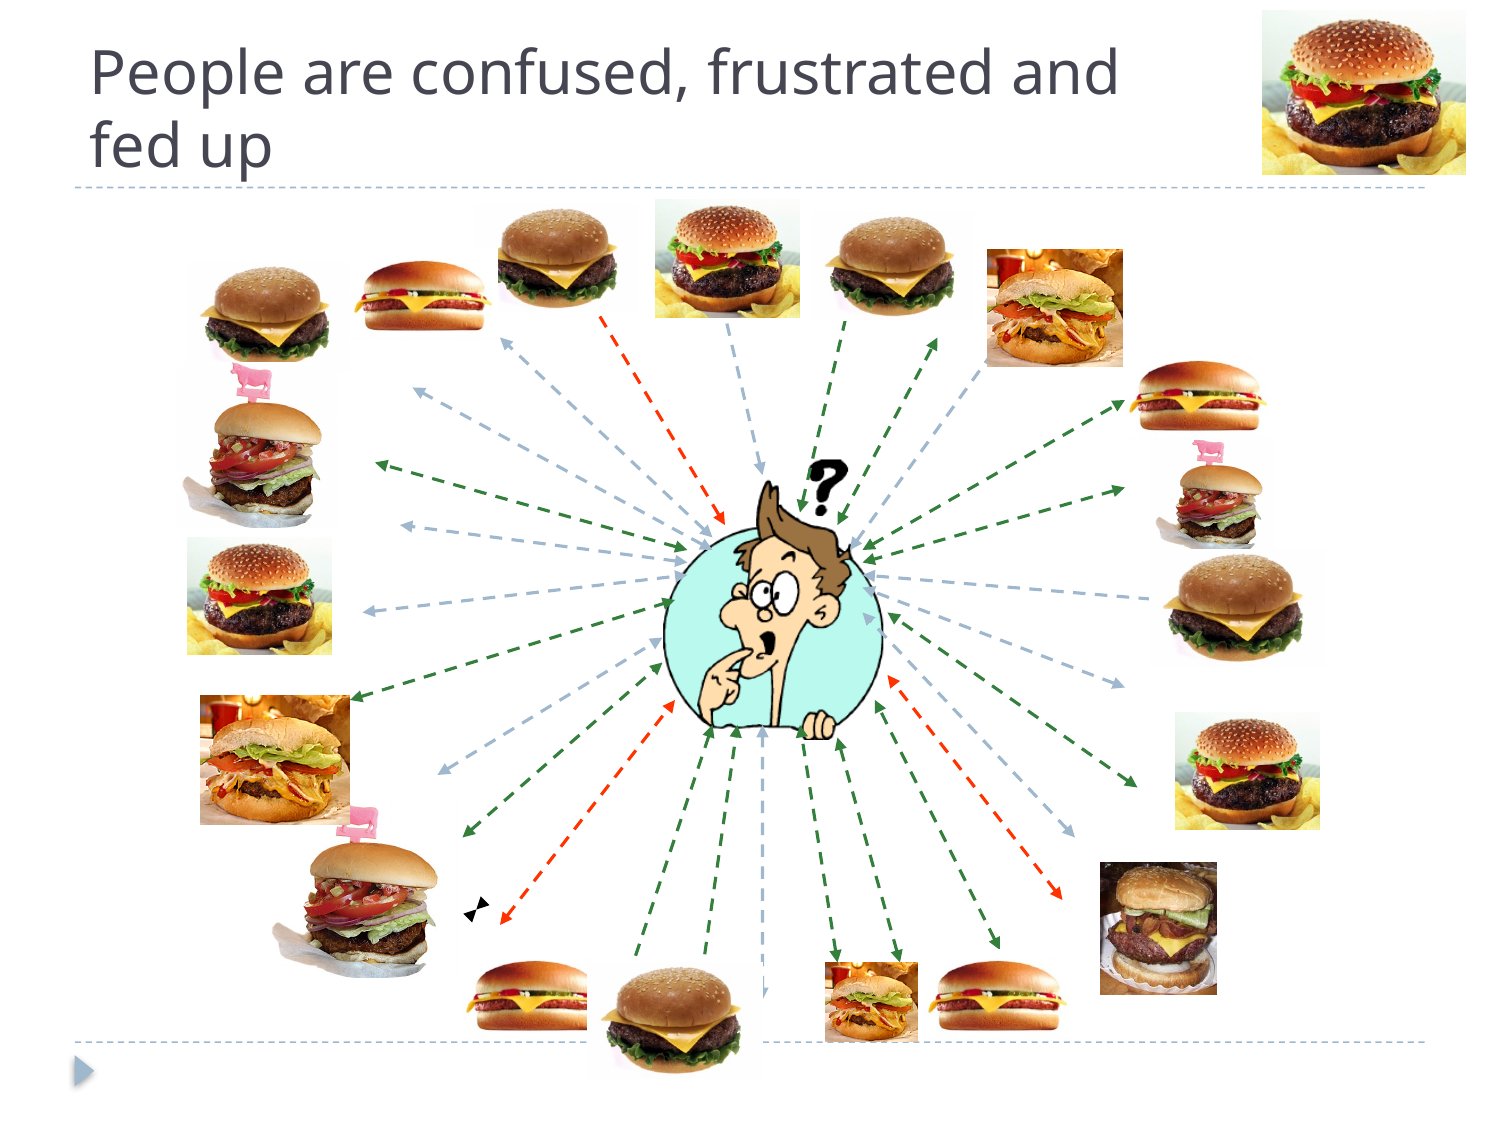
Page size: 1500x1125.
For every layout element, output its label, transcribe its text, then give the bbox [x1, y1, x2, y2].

text_box [503, 338, 514, 351]
text_box [890, 945, 903, 962]
text_box [829, 944, 842, 962]
text_box [1061, 824, 1075, 838]
picture [1099, 862, 1218, 996]
picture [655, 199, 801, 318]
text_box [988, 933, 1000, 949]
text_box [412, 387, 429, 399]
picture [199, 695, 458, 979]
text_box [464, 824, 477, 838]
picture [462, 949, 763, 1080]
text_box [399, 520, 414, 533]
picture [812, 212, 976, 321]
picture [187, 537, 332, 655]
text_box [1107, 484, 1126, 497]
text_box [1049, 885, 1063, 901]
picture [987, 249, 1326, 667]
text_box [362, 604, 381, 618]
text_box [926, 337, 938, 352]
picture [1174, 712, 1320, 830]
picture [174, 204, 638, 529]
text_box [895, 613, 902, 624]
text_box [352, 690, 368, 703]
text_box [646, 638, 656, 650]
text_box [1122, 775, 1138, 788]
text_box [375, 459, 389, 472]
text_box [1111, 400, 1118, 412]
picture [924, 949, 1073, 1040]
picture [824, 962, 918, 1043]
text_box [1108, 677, 1126, 689]
text_box [499, 910, 513, 925]
text_box [895, 678, 901, 689]
text_box [647, 664, 656, 676]
text_box [437, 763, 453, 775]
title People are confused, frustrated and fed up [75, 24, 1263, 188]
picture [662, 454, 889, 740]
picture [1262, 9, 1466, 176]
